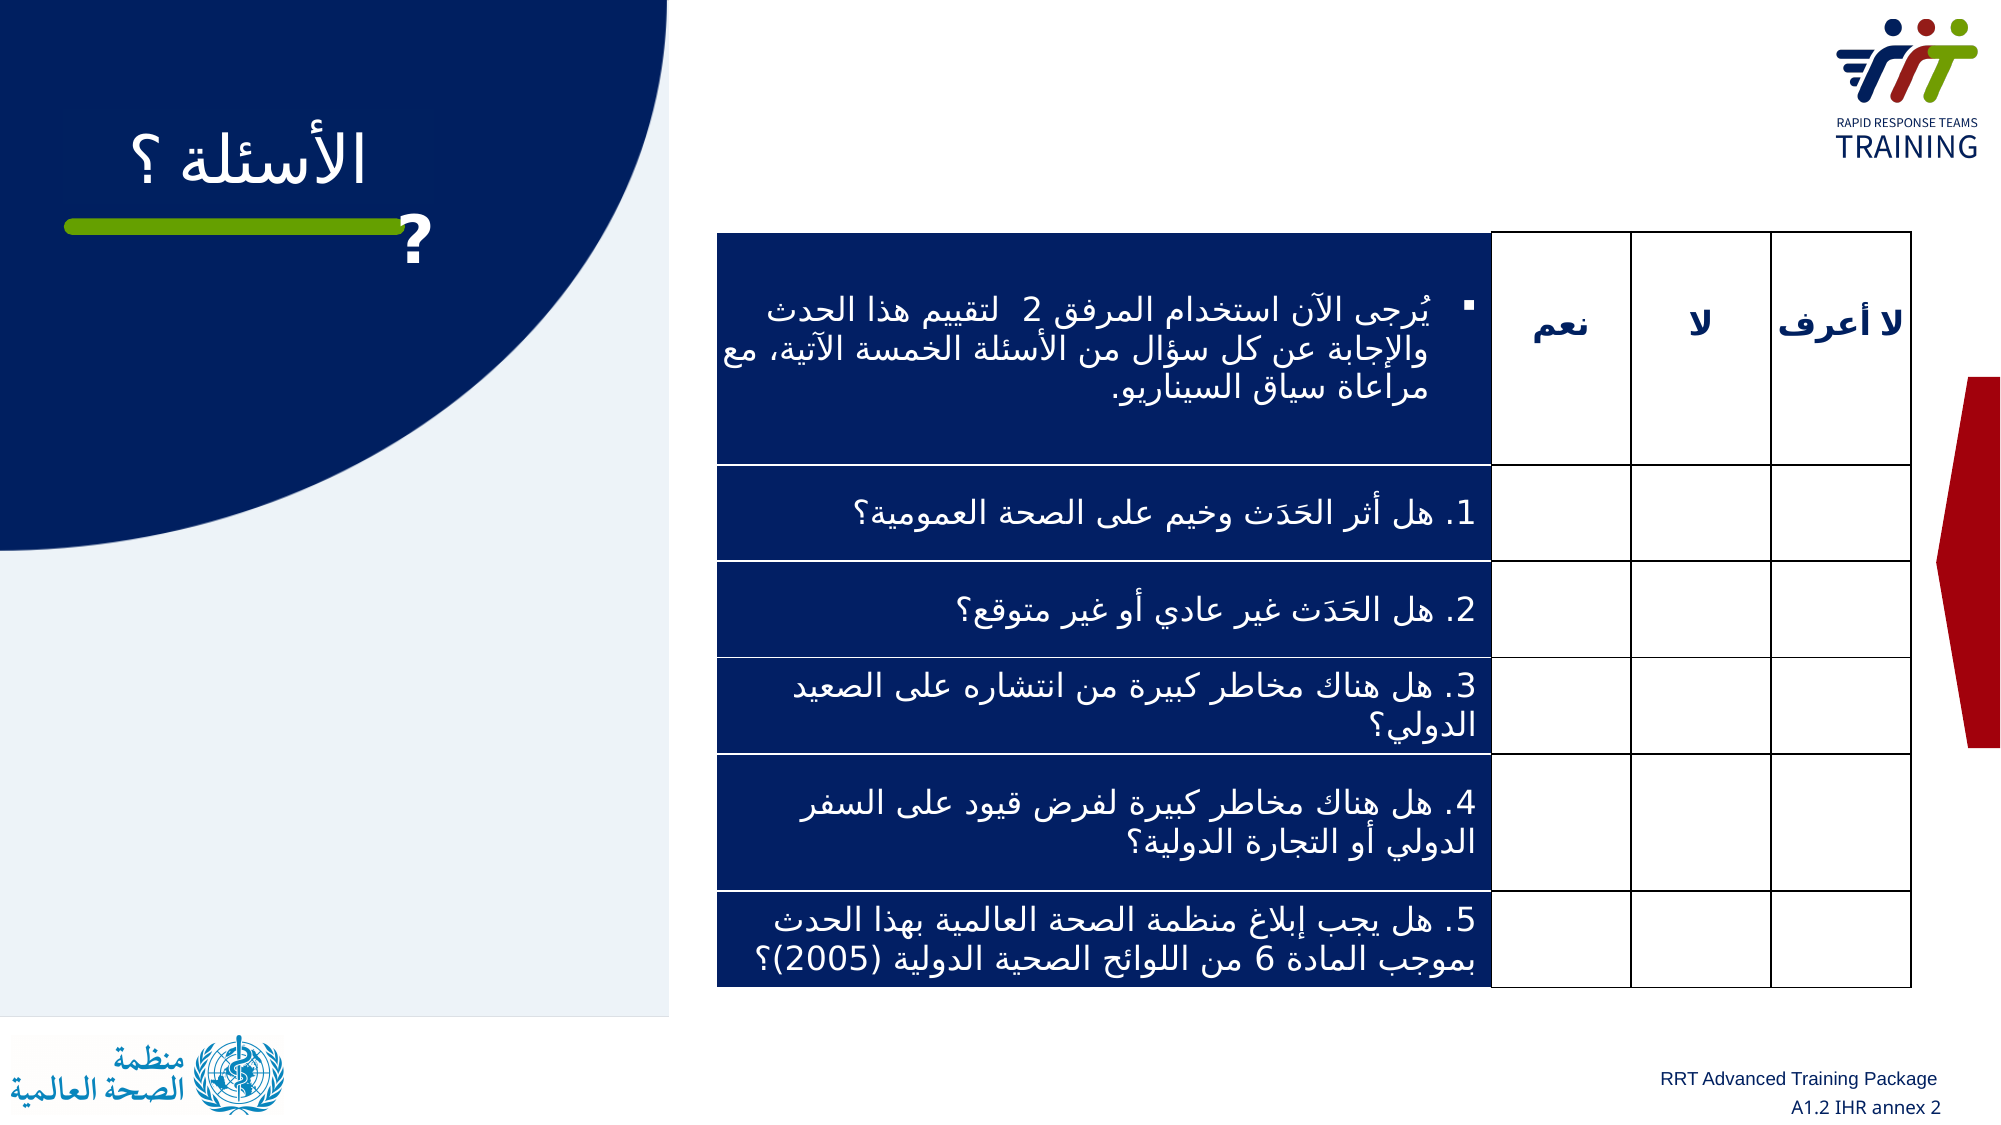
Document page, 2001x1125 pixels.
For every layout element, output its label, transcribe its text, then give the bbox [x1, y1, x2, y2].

table_header يُرجى الآن استخدام المرفق 2 لتقييم هذا الحدث والإجابة عن كل سؤال من الأسئلة الخمسة الآتية، مع مراعاة سياق السيناريو. [717, 233, 1491, 464]
text_box الأسئلة ؟ [63, 109, 435, 204]
table_cell [1772, 466, 1910, 560]
table_header نعم [1492, 233, 1630, 464]
table_cell [1772, 892, 1910, 987]
table_cell [1492, 658, 1630, 753]
table_cell [1492, 466, 1630, 560]
table_cell [1632, 562, 1770, 657]
table_cell [1492, 892, 1630, 987]
picture [11, 1035, 284, 1115]
table_cell [1492, 755, 1630, 890]
table_cell [1632, 892, 1770, 987]
picture [1835, 19, 1978, 167]
table_cell [1632, 658, 1770, 753]
table_header لا أعرف [1772, 233, 1910, 464]
table_cell [1772, 562, 1910, 657]
table_cell 5. هل يجب إبلاغ منظمة الصحة العالمية بهذا الحدث بموجب المادة 6 من اللوائح الصحية الدولية (2005)؟ [717, 892, 1491, 987]
table_cell 1. هل أثر الحَدَث وخيم على الصحة العمومية؟ [717, 466, 1491, 560]
table_cell [1772, 658, 1910, 753]
table_cell 4. هل هناك مخاطر كبيرة لفرض قيود على السفر الدولي أو التجارة الدولية؟ [717, 755, 1491, 890]
table_cell [1632, 755, 1770, 890]
table_cell 2. هل الحَدَث غير عادي أو غير متوقع؟ [717, 562, 1491, 657]
table_cell [1632, 466, 1770, 560]
picture [0, 0, 669, 1018]
picture [241, 1050, 247, 1059]
table_cell [1492, 562, 1630, 657]
table_cell [1772, 755, 1910, 890]
table_cell 3. هل هناك مخاطر كبيرة من انتشاره على الصعيد الدولي؟ [717, 658, 1491, 753]
table_header لا [1632, 233, 1770, 464]
